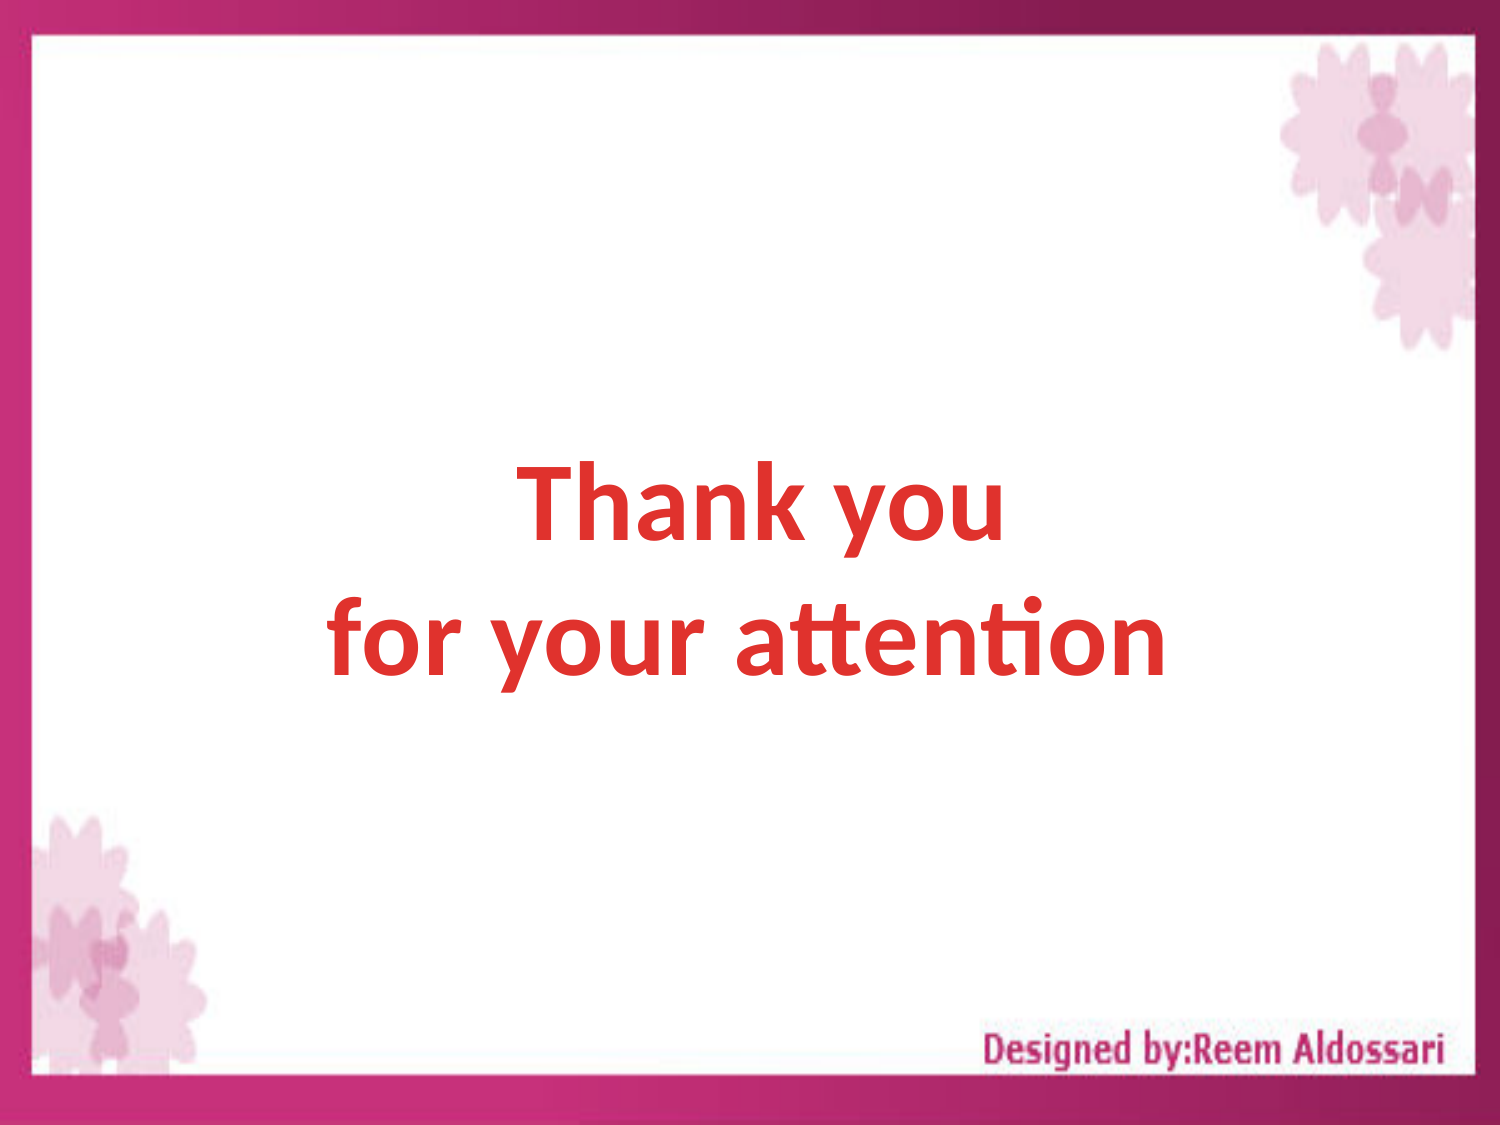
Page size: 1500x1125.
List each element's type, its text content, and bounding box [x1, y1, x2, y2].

text_box Thank you for your attention [311, 420, 1186, 706]
picture [0, 0, 1500, 1125]
